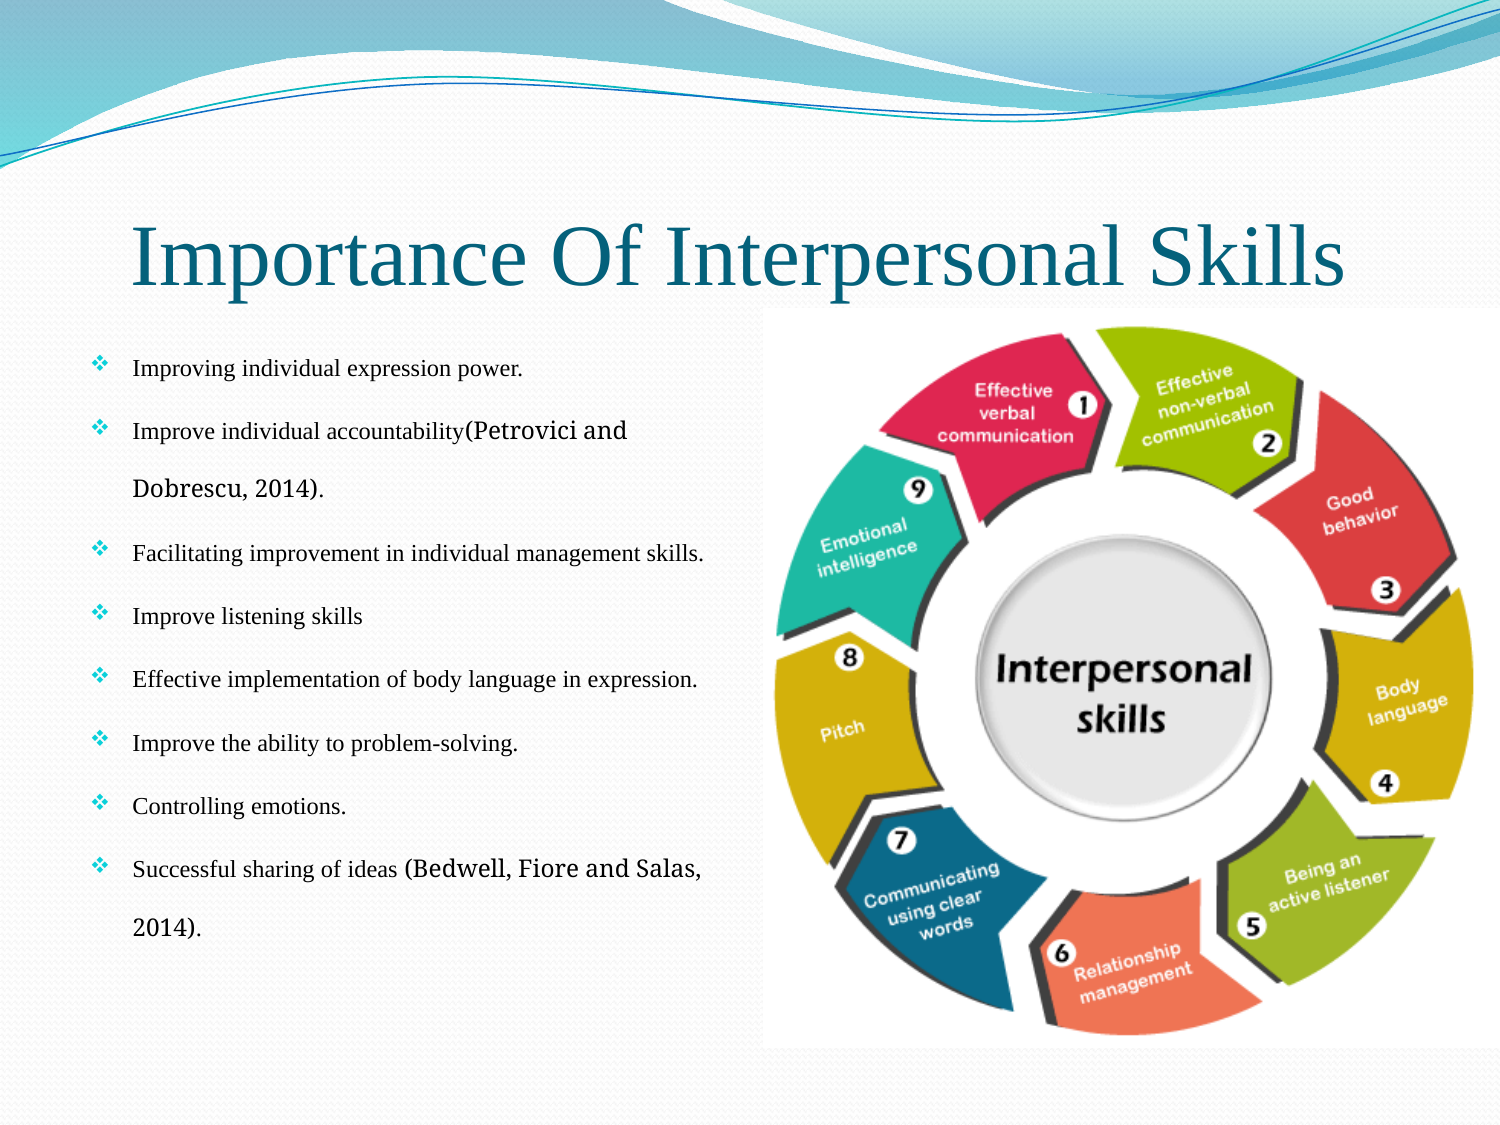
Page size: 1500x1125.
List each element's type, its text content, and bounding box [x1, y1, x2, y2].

list Improving individual expression power. Improve individual accountability(Petrovici and Dobrescu, 2014). Facilitating improvement in individual management skills. Improve listening skills Effective implementation of body language in expression. Improve the ability to problem-solving. Controlling emotions. Successful sharing of ideas (Bedwell, Fiore and Salas, 2014). [75, 314, 738, 1043]
title Importance Of Interpersonal Skills [75, 115, 1425, 303]
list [763, 308, 1500, 1049]
